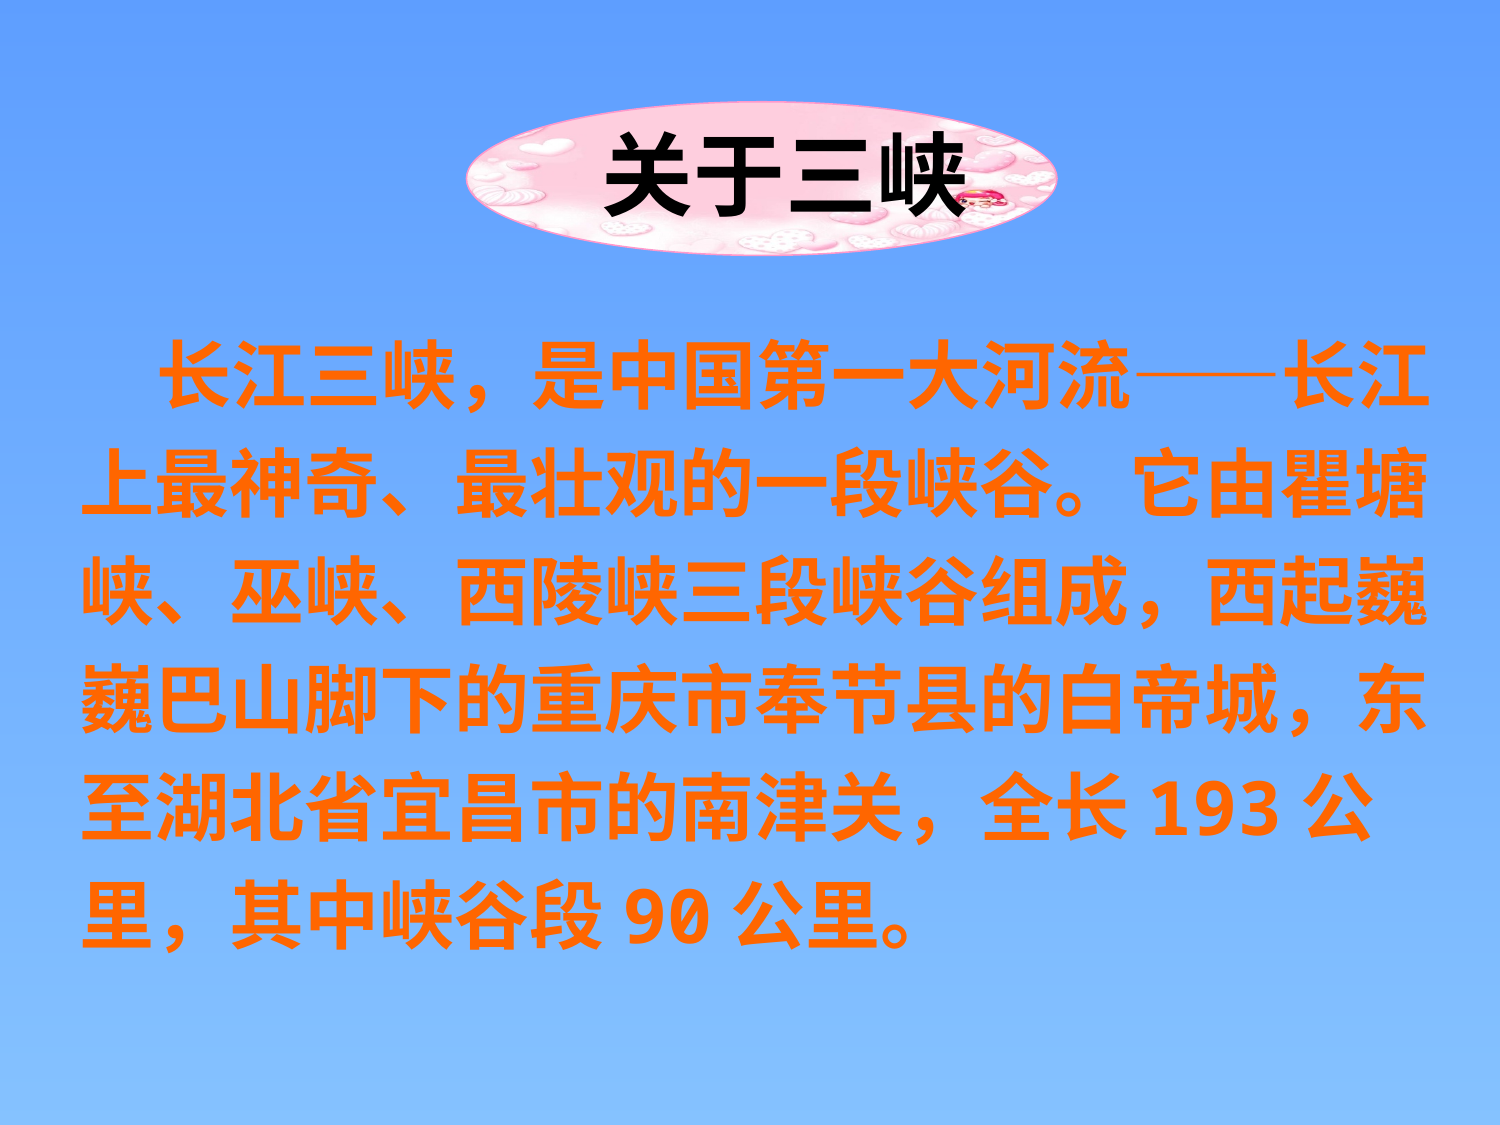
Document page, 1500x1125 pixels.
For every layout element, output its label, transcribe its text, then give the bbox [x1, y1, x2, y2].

text_box 长江三峡，是中国第一大河流——长江上最神奇、最壮观的一段峡谷。它由瞿塘峡、巫峡、西陵峡三段峡谷组成，西起巍巍巴山脚下的重庆市奉节县的白帝城，东至湖北省宜昌市的南津关，全长193公里，其中峡谷段90公里。 [64, 303, 1459, 966]
text_box 关于三峡 [587, 101, 1007, 237]
text_box [466, 116, 954, 256]
text_box [1007, 135, 1058, 222]
